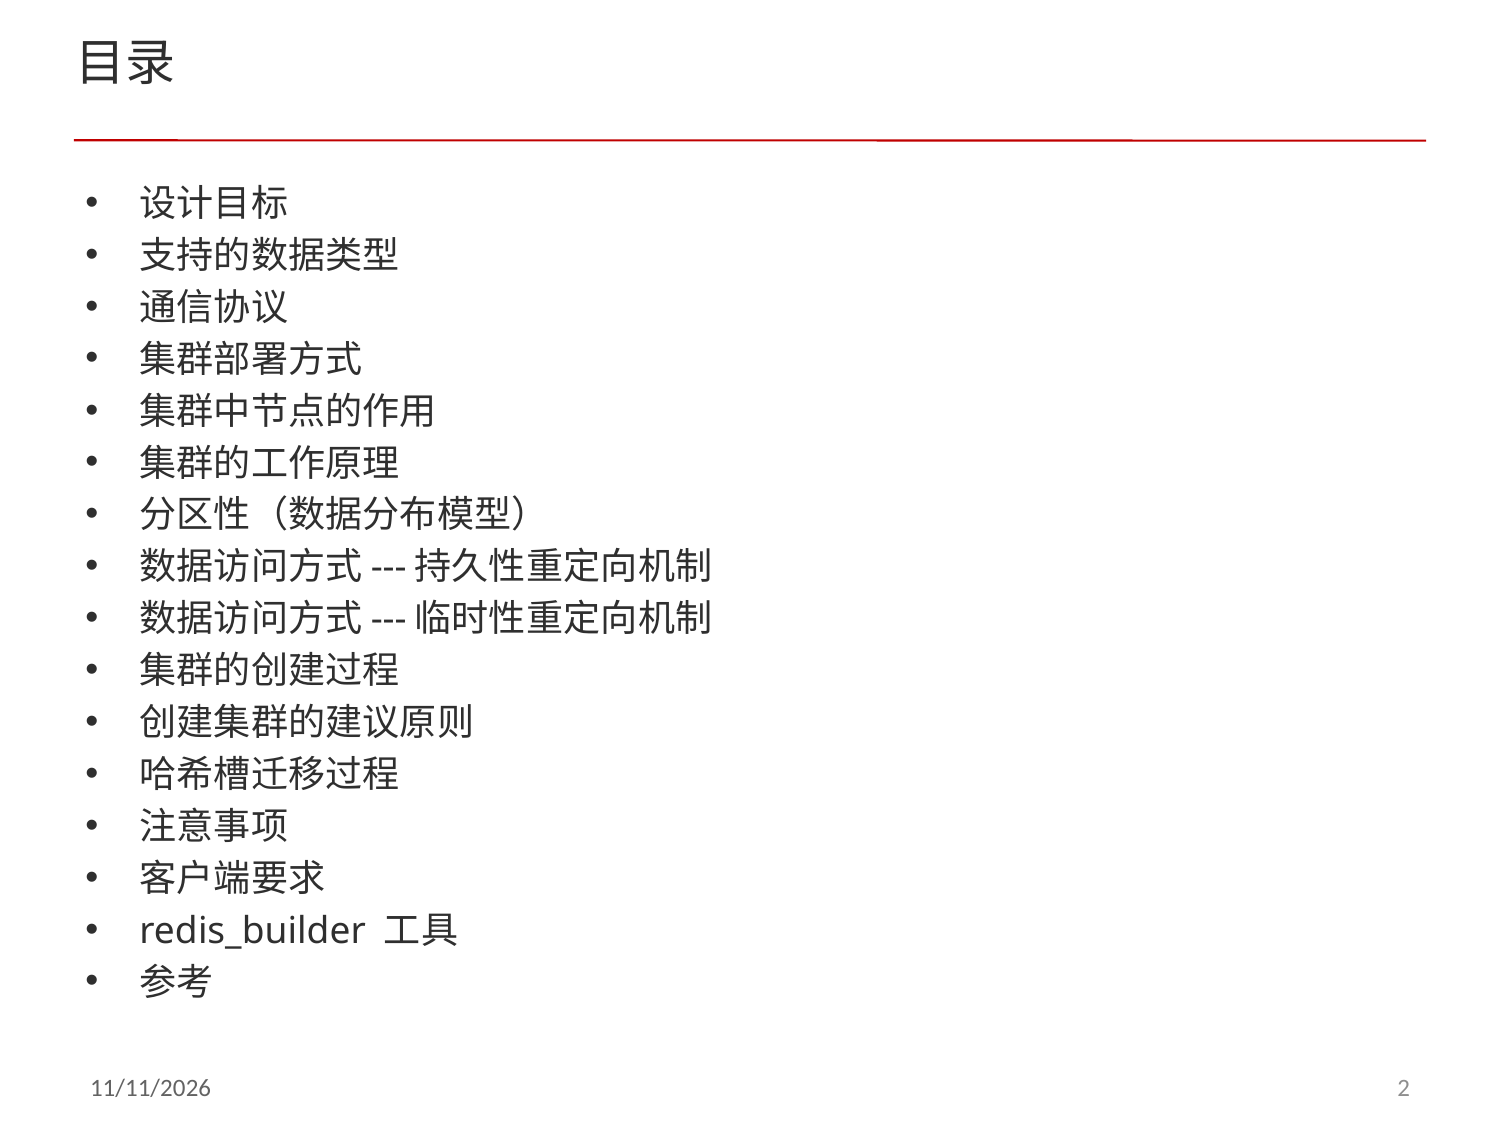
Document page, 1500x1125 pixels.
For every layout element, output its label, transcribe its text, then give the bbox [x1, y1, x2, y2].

list 设计目标 支持的数据类型 通信协议 集群部署方式 集群中节点的作用 集群的工作原理 分区性（数据分布模型） 数据访问方式---持久性重定向机制 数据访问方式---临时性重定向机制 集群的创建过程 创建集群的建议原则 哈希槽迁移过程 注意事项 客户端要求 redis_builder 工具 参考 [70, 171, 1421, 1016]
title 目录 [75, 30, 1235, 136]
